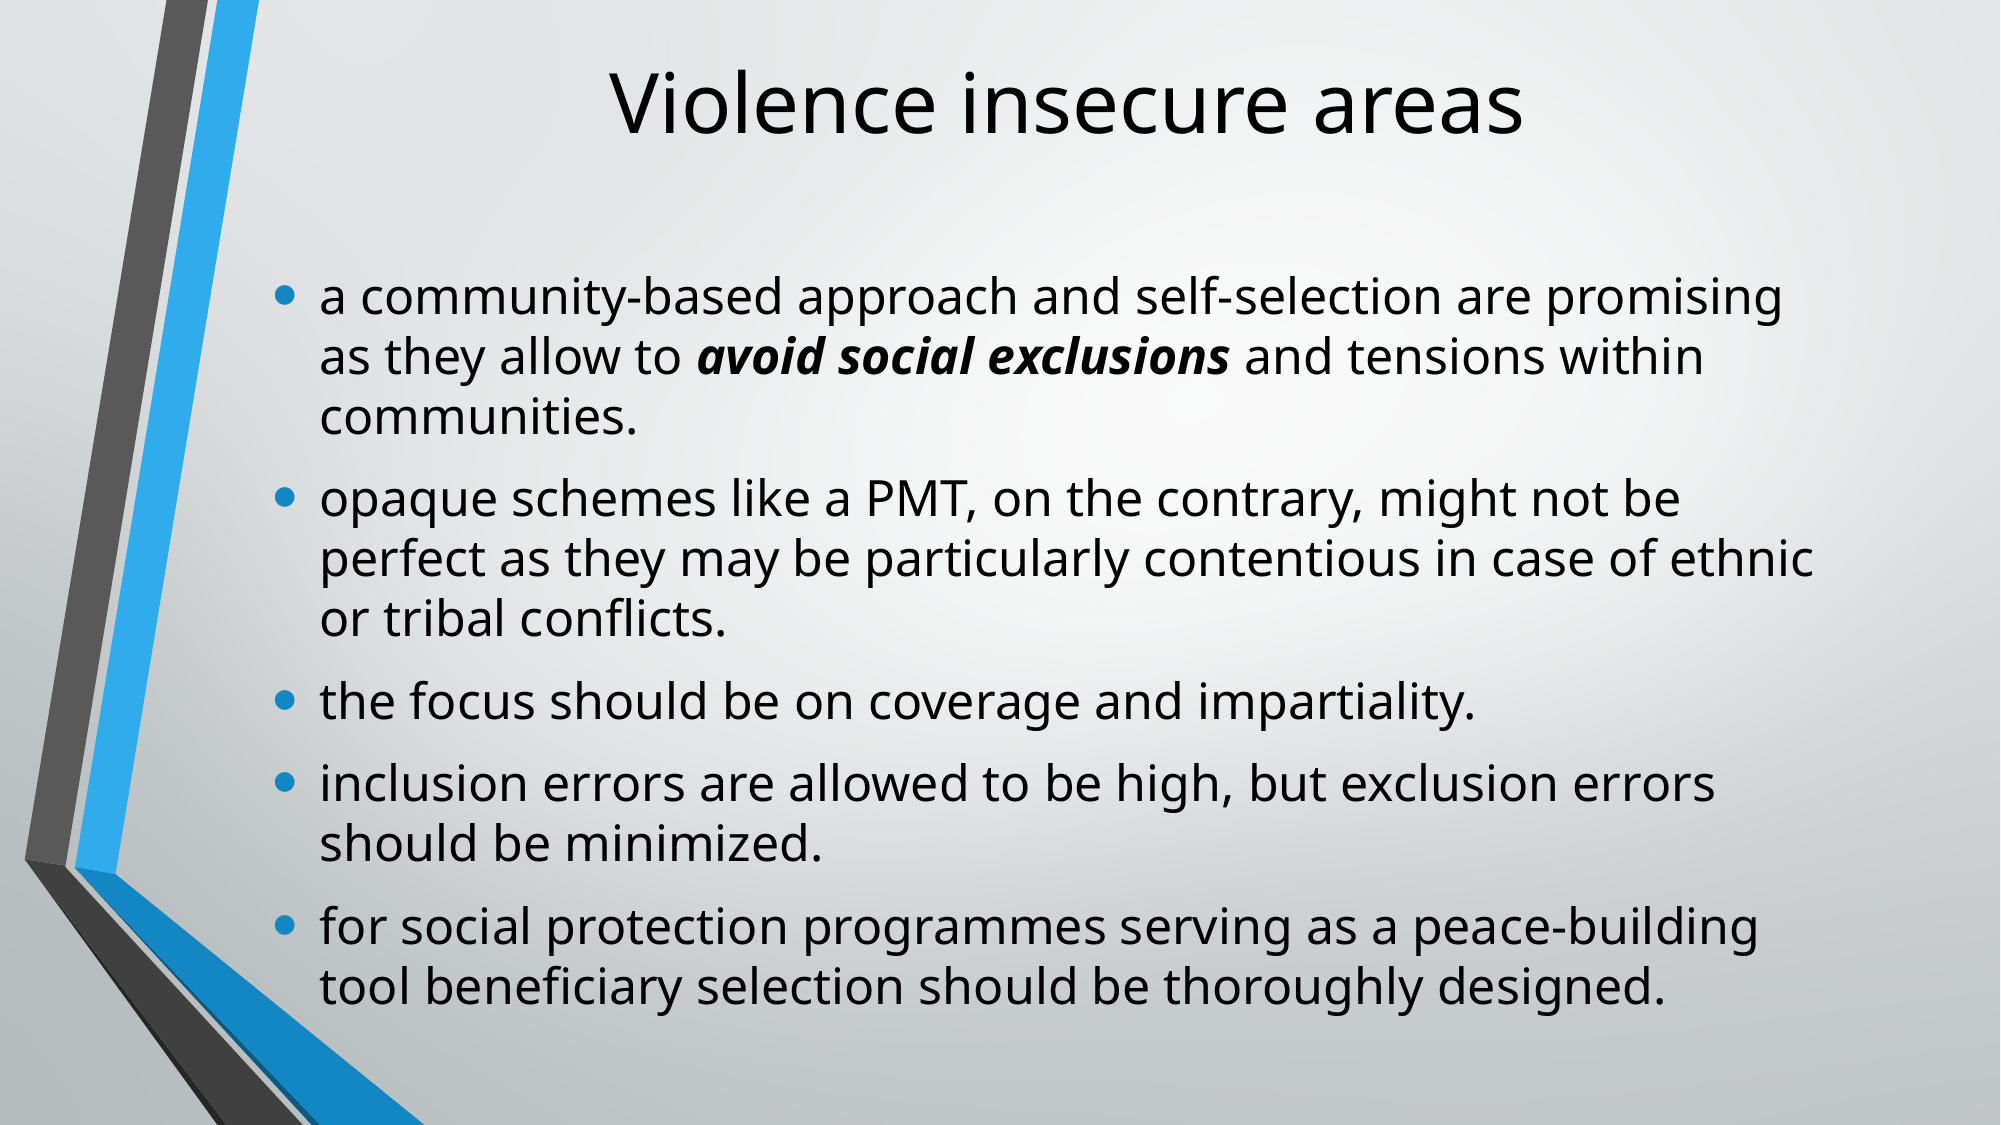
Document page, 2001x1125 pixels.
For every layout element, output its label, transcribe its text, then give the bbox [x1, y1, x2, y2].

title Violence insecure areas [246, 42, 1890, 159]
list a community-based approach and self-selection are promising as they allow to avoid social exclusions and tensions within communities. opaque schemes like a PMT, on the contrary, might not be perfect as they may be particularly contentious in case of ethnic or tribal conflicts. the focus should be on coverage and impartiality. inclusion errors are allowed to be high, but exclusion errors should be minimized. for social protection programmes serving as a peace-building tool beneficiary selection should be thoroughly designed. [257, 105, 1850, 1125]
